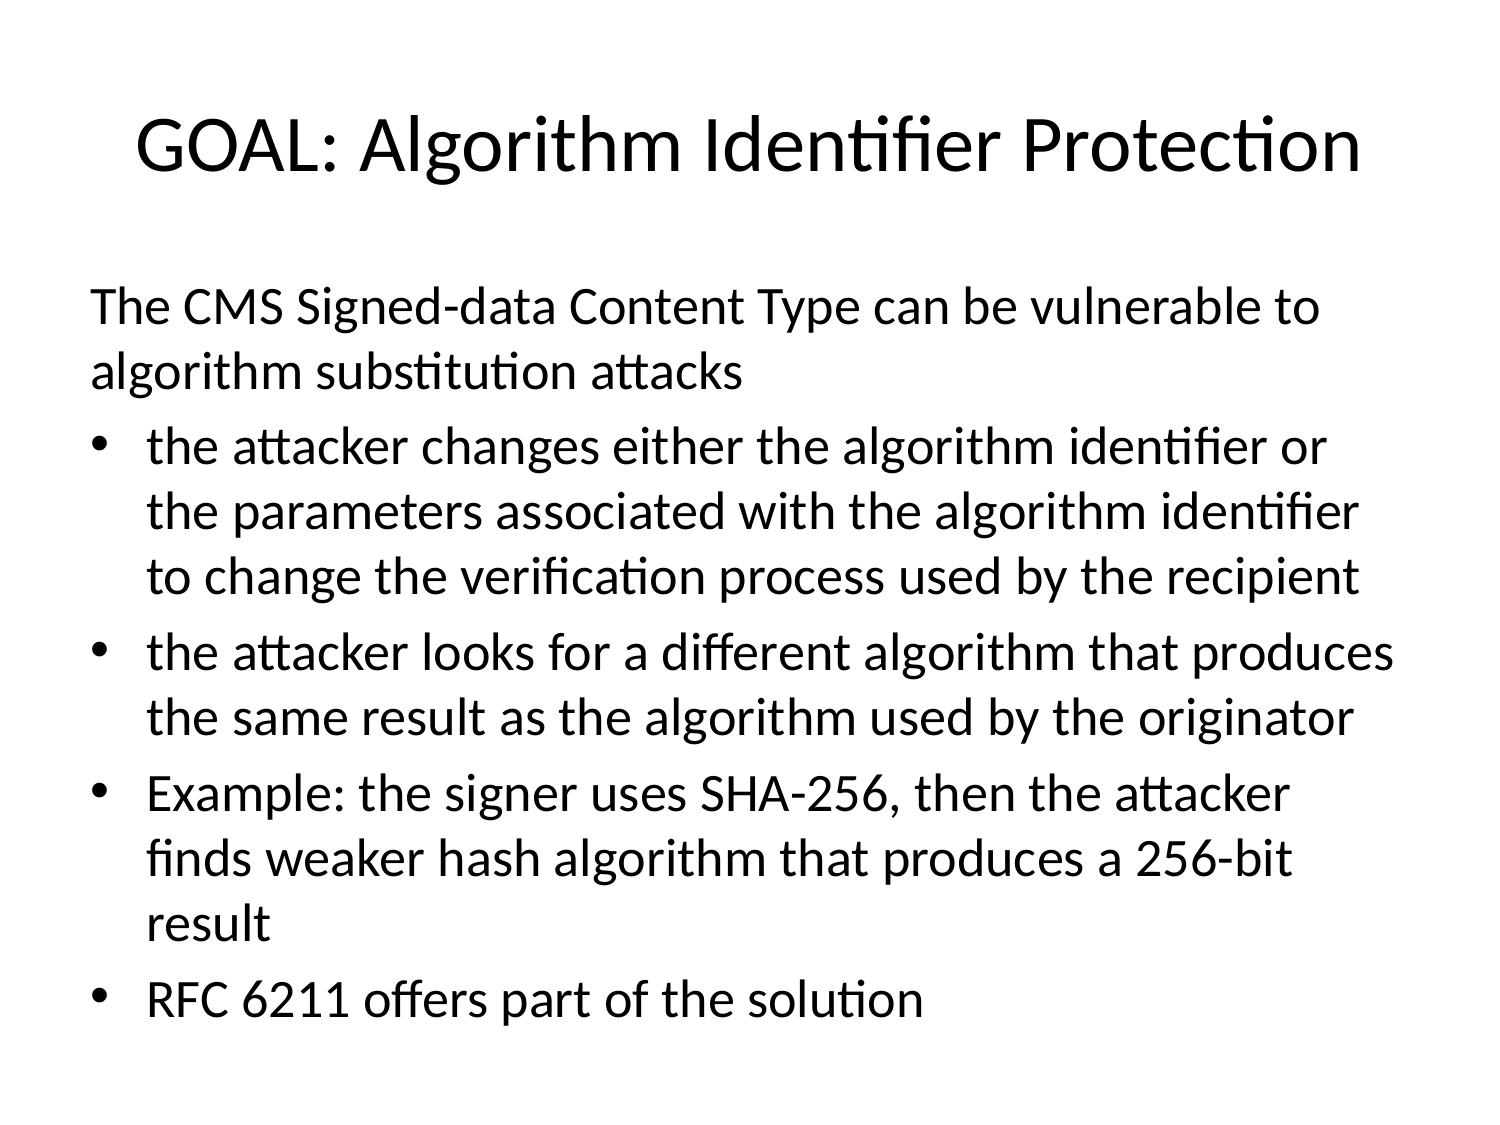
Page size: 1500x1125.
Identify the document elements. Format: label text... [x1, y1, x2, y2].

list The CMS Signed-data Content Type can be vulnerable to algorithm substitution attacks the attacker changes either the algorithm identifier or the parameters associated with the algorithm identifier to change the verification process used by the recipient the attacker looks for a different algorithm that produces the same result as the algorithm used by the originator Example: the signer uses SHA-256, then the attacker finds weaker hash algorithm that produces a 256-bit result RFC 6211 offers part of the solution [75, 262, 1425, 1005]
title GOAL: Algorithm Identifier Protection [75, 45, 1425, 233]
